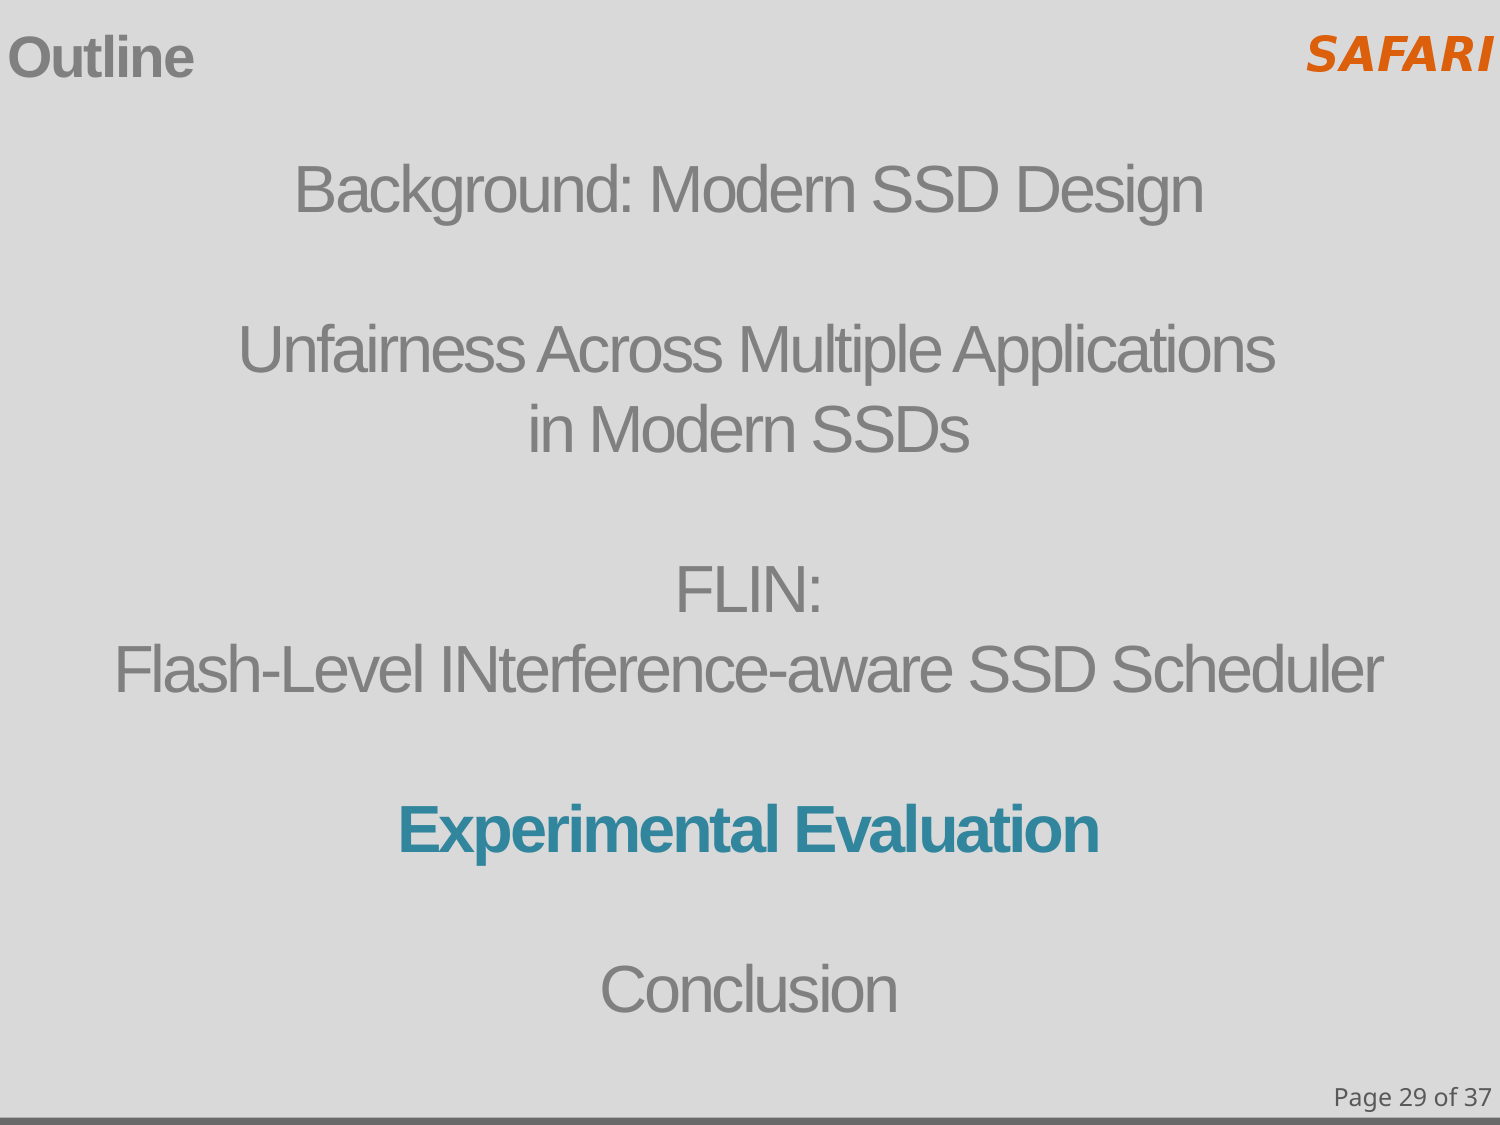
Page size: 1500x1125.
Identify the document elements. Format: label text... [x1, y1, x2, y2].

title Background: Modern SSD Design Unfairness Across Multiple Applications in Modern SSDs FLIN: Flash-Level INterference-aware SSD Scheduler Experimental Evaluation Conclusion [0, 151, 1500, 1027]
slide_number Page 29 of 37 [1275, 1079, 1500, 1118]
picture [1305, 26, 1500, 83]
text_box Outline [0, 22, 1300, 93]
